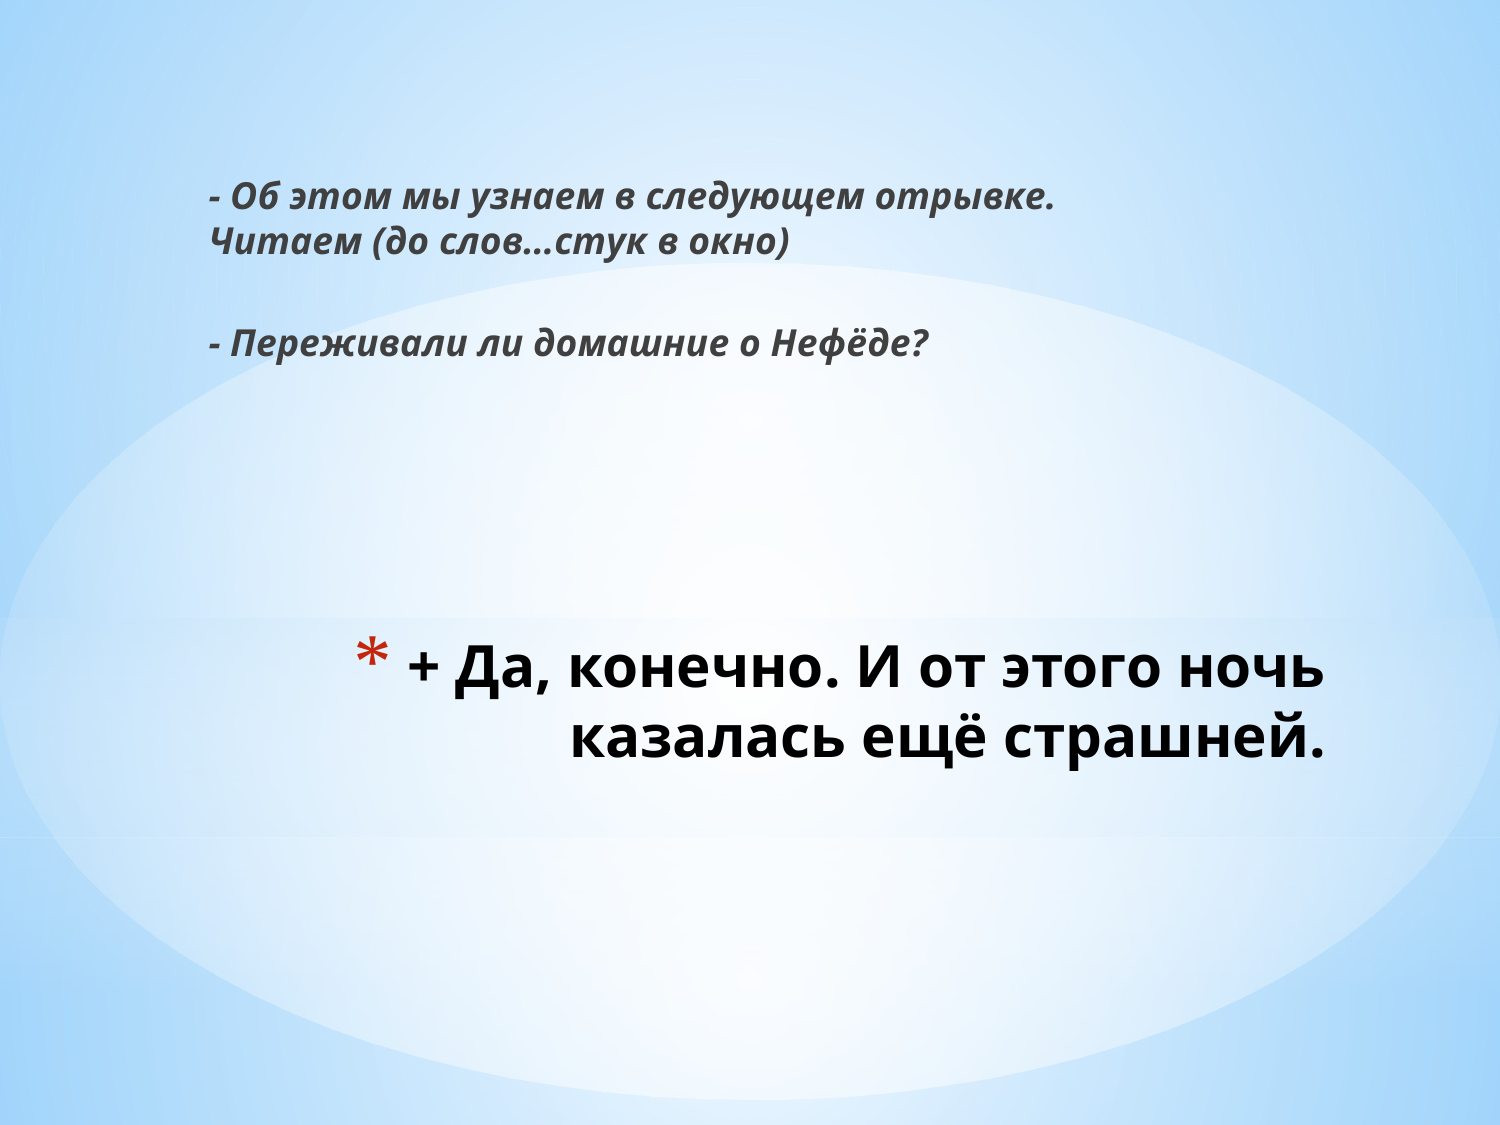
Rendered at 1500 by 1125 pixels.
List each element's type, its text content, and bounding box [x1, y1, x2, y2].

list - Об этом мы узнаем в следующем отрывке. Читаем (до слов…стук в окно) - Переживали ли домашние о Нефёде? [187, 120, 1238, 445]
title + Да, конечно. И от этого ночь казалась ещё страшней. [76, 621, 1341, 882]
